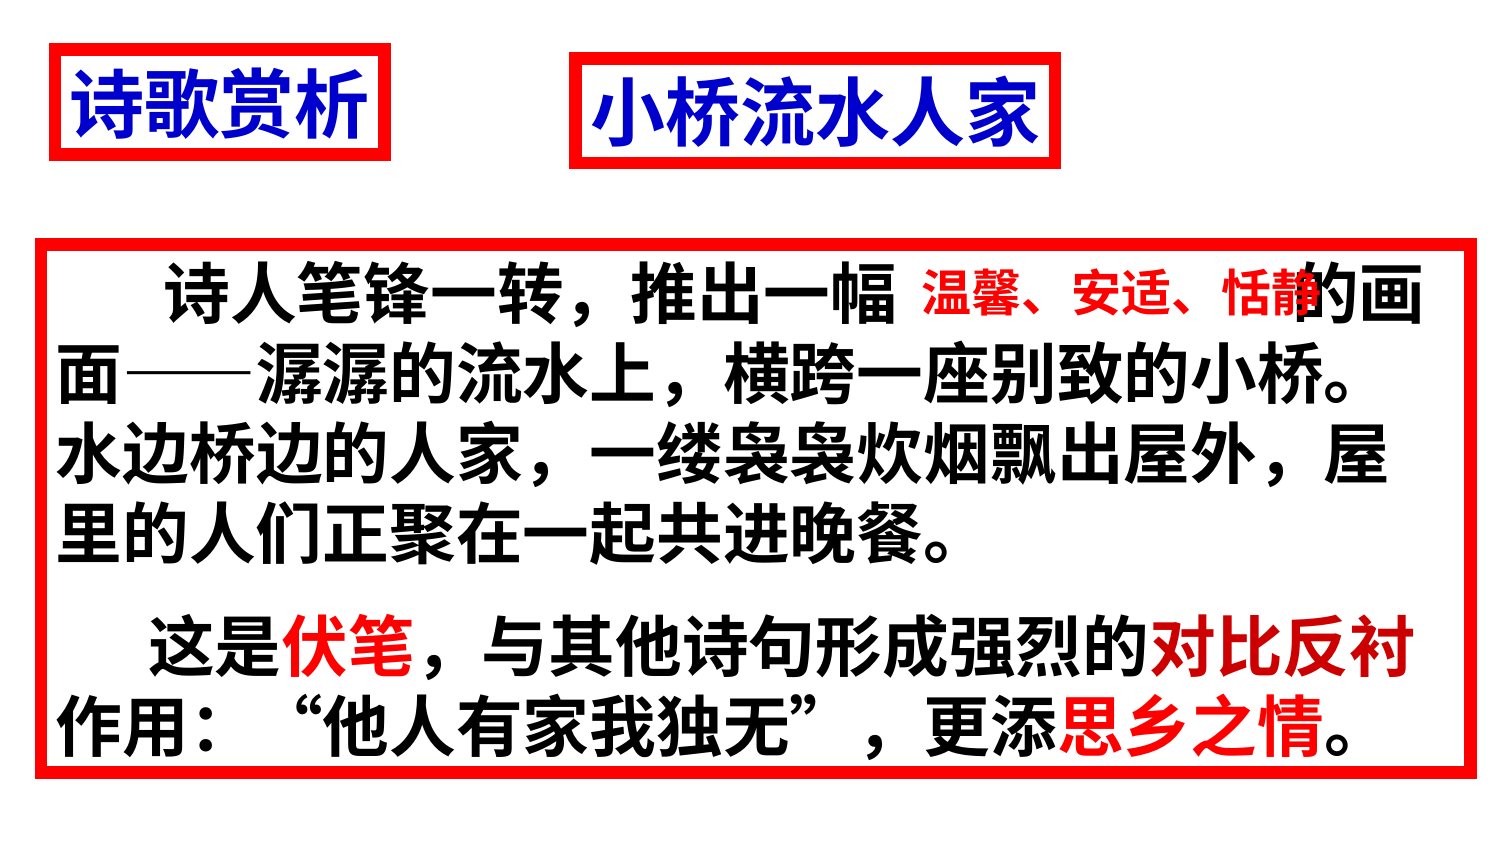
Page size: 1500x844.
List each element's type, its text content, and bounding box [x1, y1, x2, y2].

text_box 温馨、安适、恬静 [906, 253, 1337, 329]
text_box 诗人笔锋一转，推出一幅 的画面——潺潺的流水上，横跨一座别致的小桥。水边桥边的人家，一缕袅袅炊烟飘出屋外，屋里的人们正聚在一起共进晚餐。 这是伏笔，与其他诗句形成强烈的对比反衬作用：“他人有家我独无”，更添思乡之情。 [41, 244, 1471, 773]
text_box 诗歌赏析 [54, 49, 385, 155]
text_box 小桥流水人家 [575, 58, 1055, 164]
